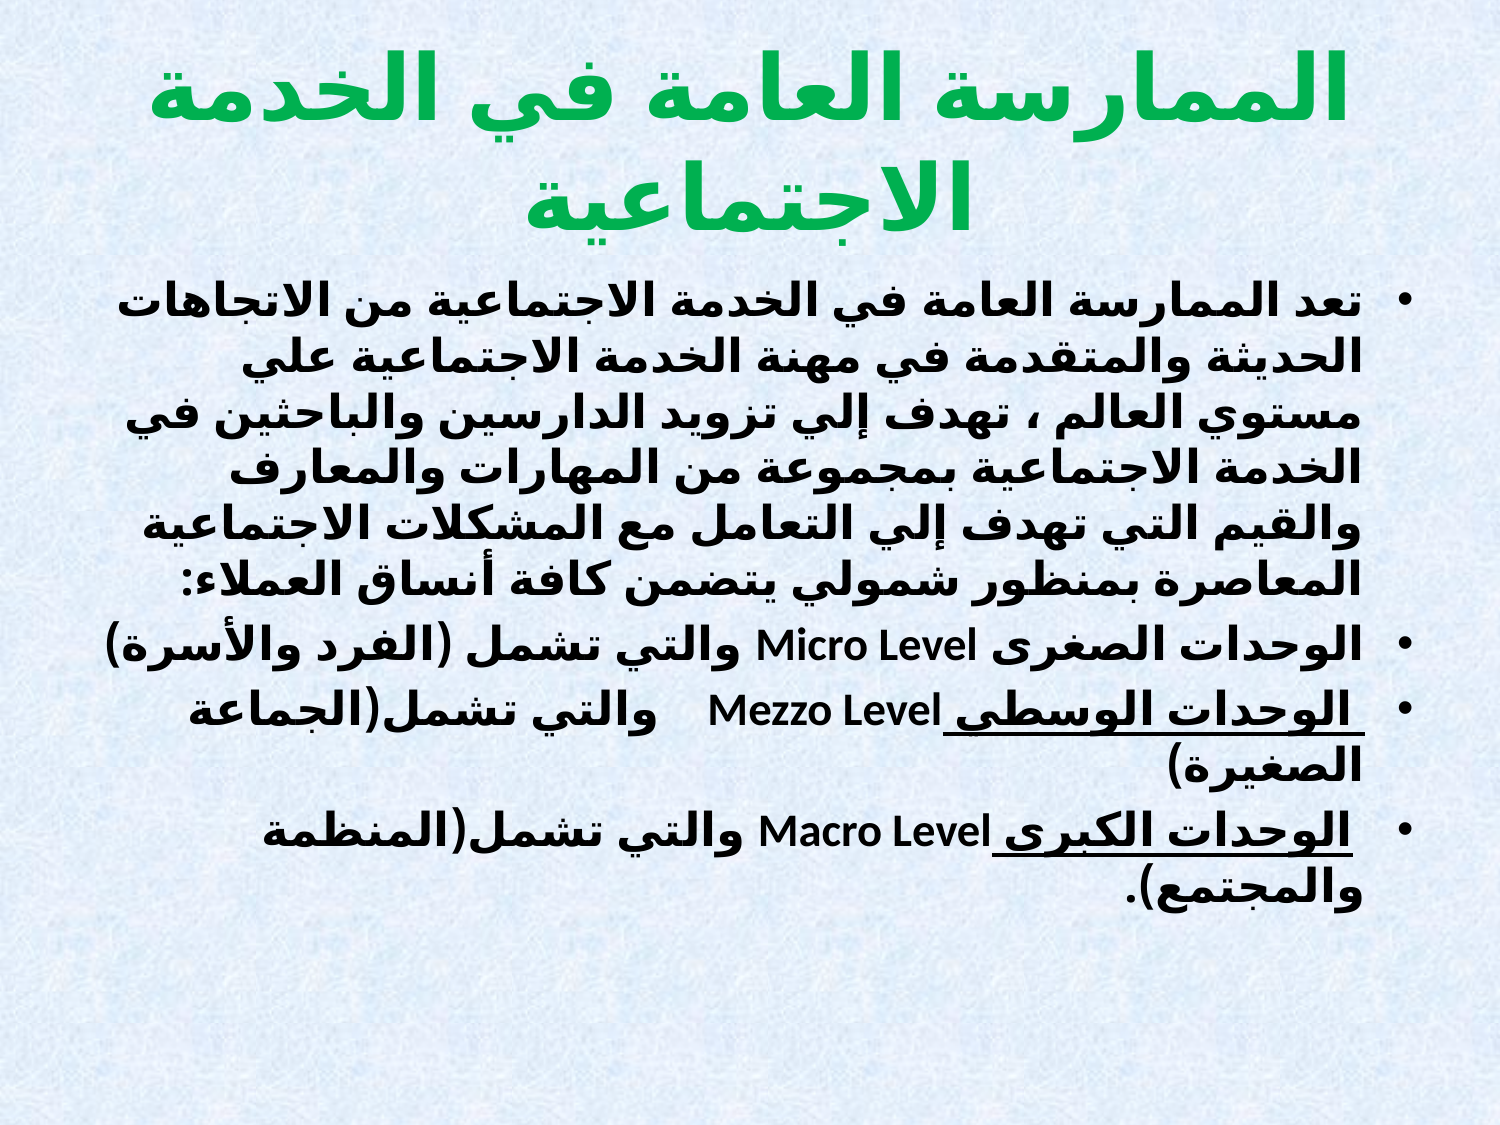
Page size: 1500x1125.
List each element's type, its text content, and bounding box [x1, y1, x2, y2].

title الممارسة العامة في الخدمة الاجتماعية [75, 45, 1425, 233]
list تعد الممارسة العامة في الخدمة الاجتماعية من الاتجاهات الحديثة والمتقدمة في مهنة الخدمة الاجتماعية علي مستوي العالم ، تهدف إلي تزويد الدارسين والباحثين في الخدمة الاجتماعية بمجموعة من المهارات والمعارف والقيم التي تهدف إلي التعامل مع المشكلات الاجتماعية المعاصرة بمنظور شمولي يتضمن كافة أنساق العملاء: الوحدات الصغرى Micro Level والتي تشمل (الفرد والأسرة) الوحدات الوسطي Mezzo Level والتي تشمل(الجماعة الصغيرة) الوحدات الكبرى Macro Level والتي تشمل(المنظمة والمجتمع). [75, 262, 1425, 1005]
